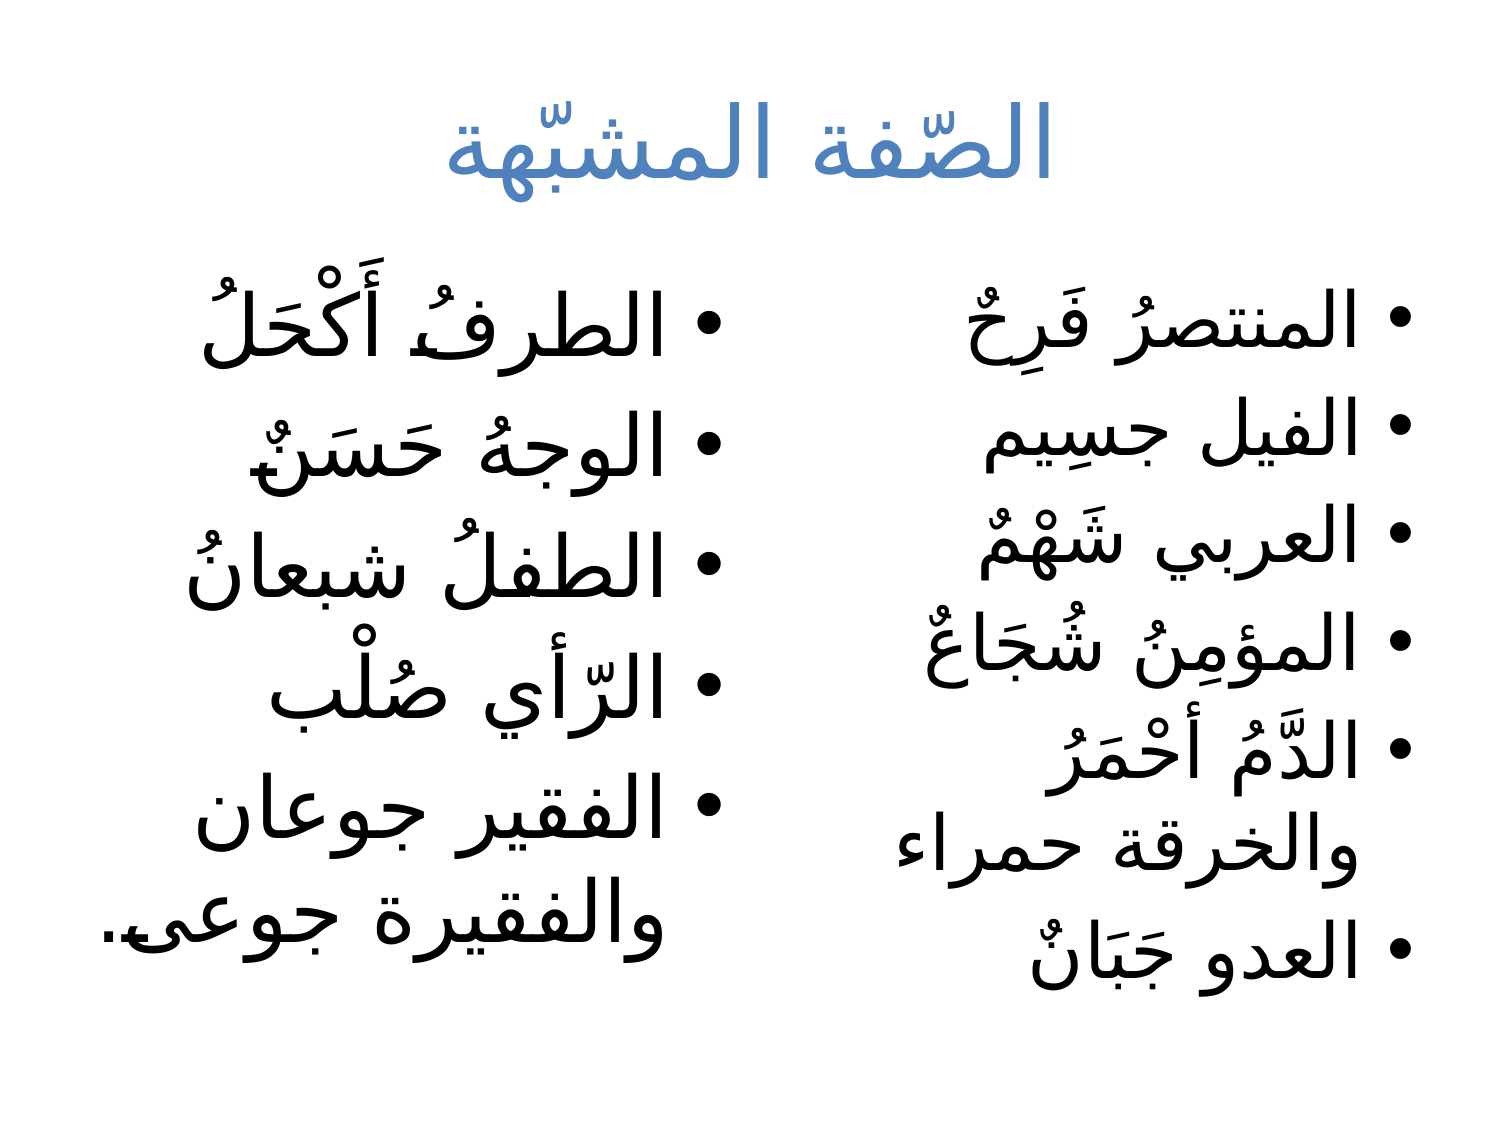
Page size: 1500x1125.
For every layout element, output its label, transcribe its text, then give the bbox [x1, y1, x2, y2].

list المنتصرُ فَرِحٌ الفيل جسِيم العربي شَهْمٌ المؤمِنُ شُجَاعٌ الدَّمُ أحْمَرُ والخرقة حمراء العدو جَبَانٌ [762, 262, 1425, 1005]
title الصّفة المشبّهة [75, 45, 1425, 233]
list الطرفُ أَكْحَلُ الوجهُ حَسَنٌ الطفلُ شبعانُ الرّأي صُلْب الفقير جوعان والفقيرة جوعى. [75, 262, 738, 1005]
